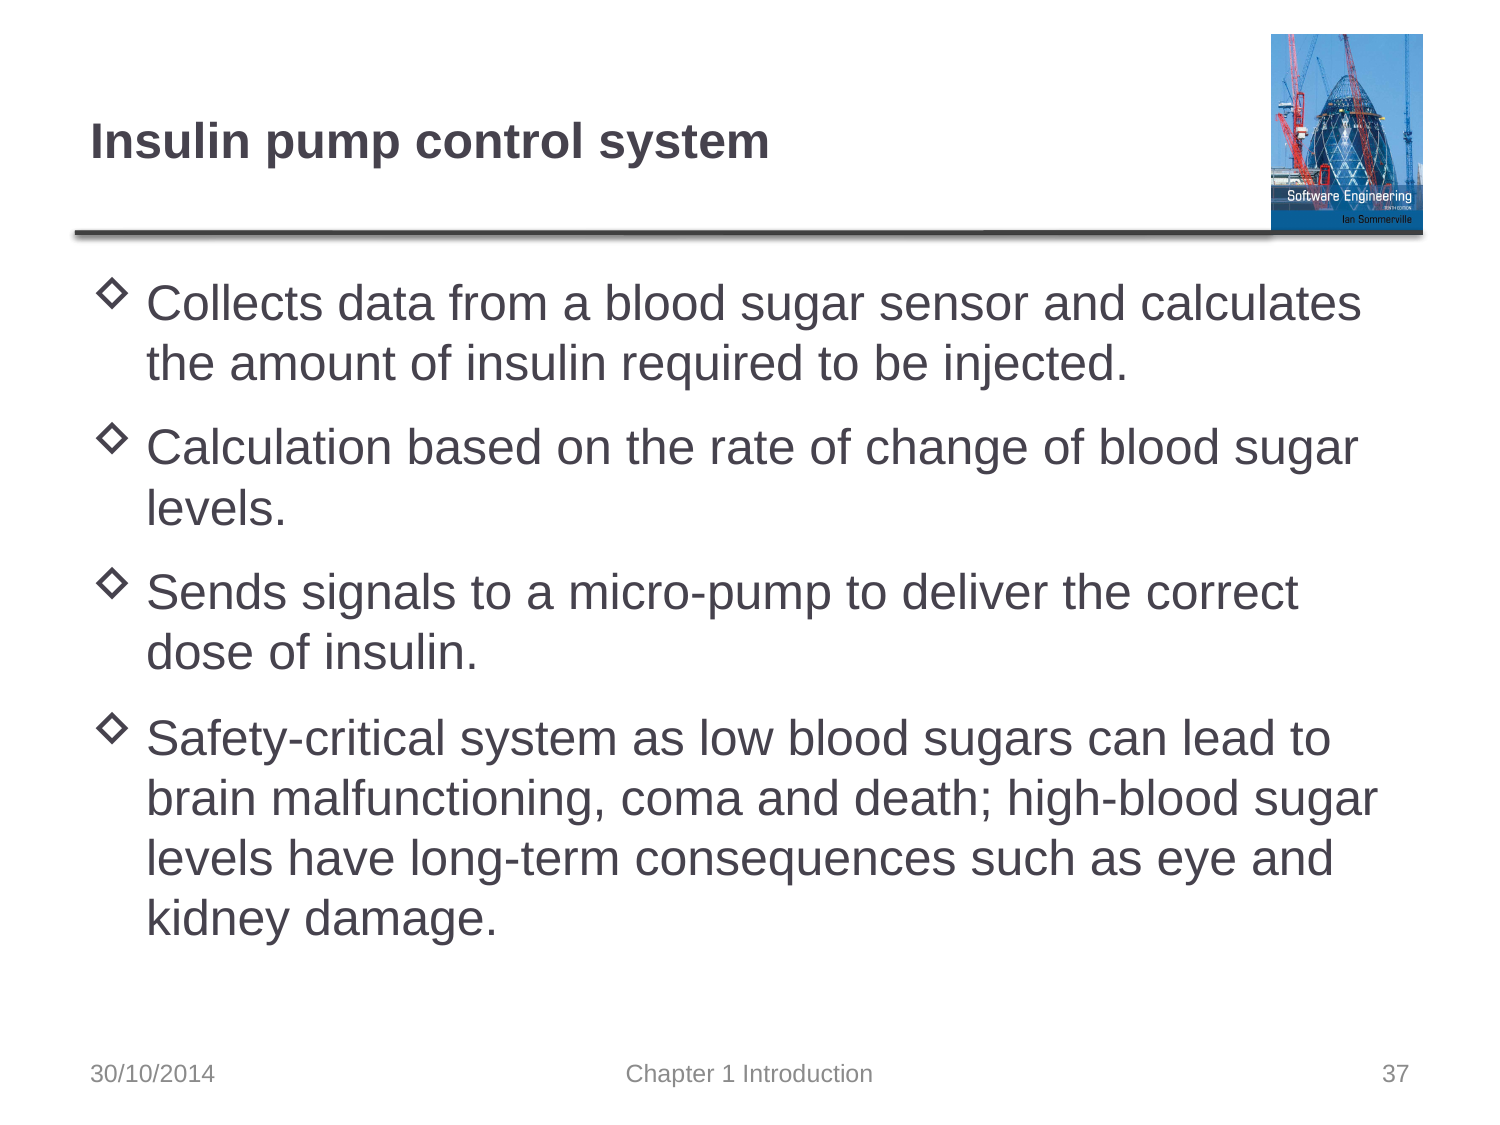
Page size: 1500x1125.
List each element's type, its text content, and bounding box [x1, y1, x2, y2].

slide_number 37 [1074, 1042, 1425, 1103]
picture [1271, 34, 1423, 230]
list Collects data from a blood sugar sensor and calculates the amount of insulin required to be injected. Calculation based on the rate of change of blood sugar levels. Sends signals to a micro-pump to deliver the correct dose of insulin. Safety-critical system as low blood sugars can lead to brain malfunctioning, coma and death; high-blood sugar levels have long-term consequences such as eye and kidney damage. [75, 262, 1425, 1005]
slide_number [75, 1042, 425, 1103]
title Insulin pump control system [74, 44, 1272, 233]
footer Chapter 1 Introduction [512, 1042, 988, 1103]
